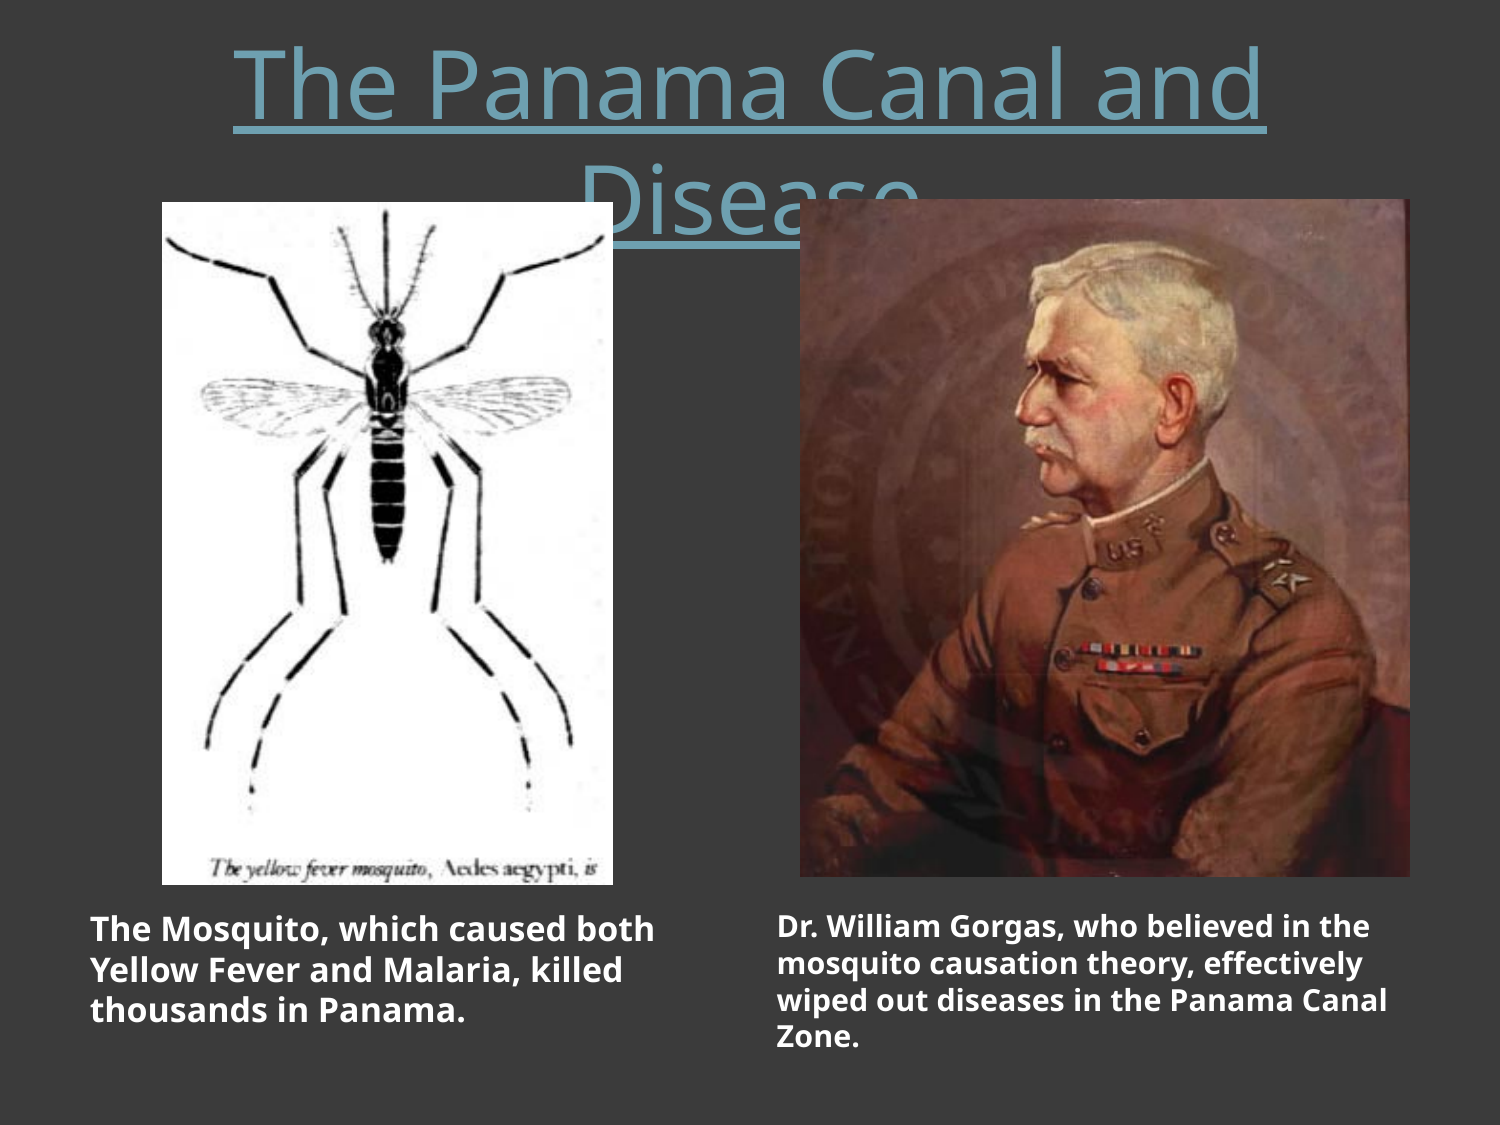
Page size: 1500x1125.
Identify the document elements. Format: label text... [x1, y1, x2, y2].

title The Panama Canal and Disease [75, 44, 1425, 233]
list The Mosquito, which caused both Yellow Fever and Malaria, killed thousands in Panama. [75, 900, 738, 1038]
list Dr. William Gorgas, who believed in the mosquito causation theory, effectively wiped out diseases in the Panama Canal Zone. [761, 900, 1450, 1063]
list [799, 199, 1410, 878]
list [162, 202, 613, 886]
